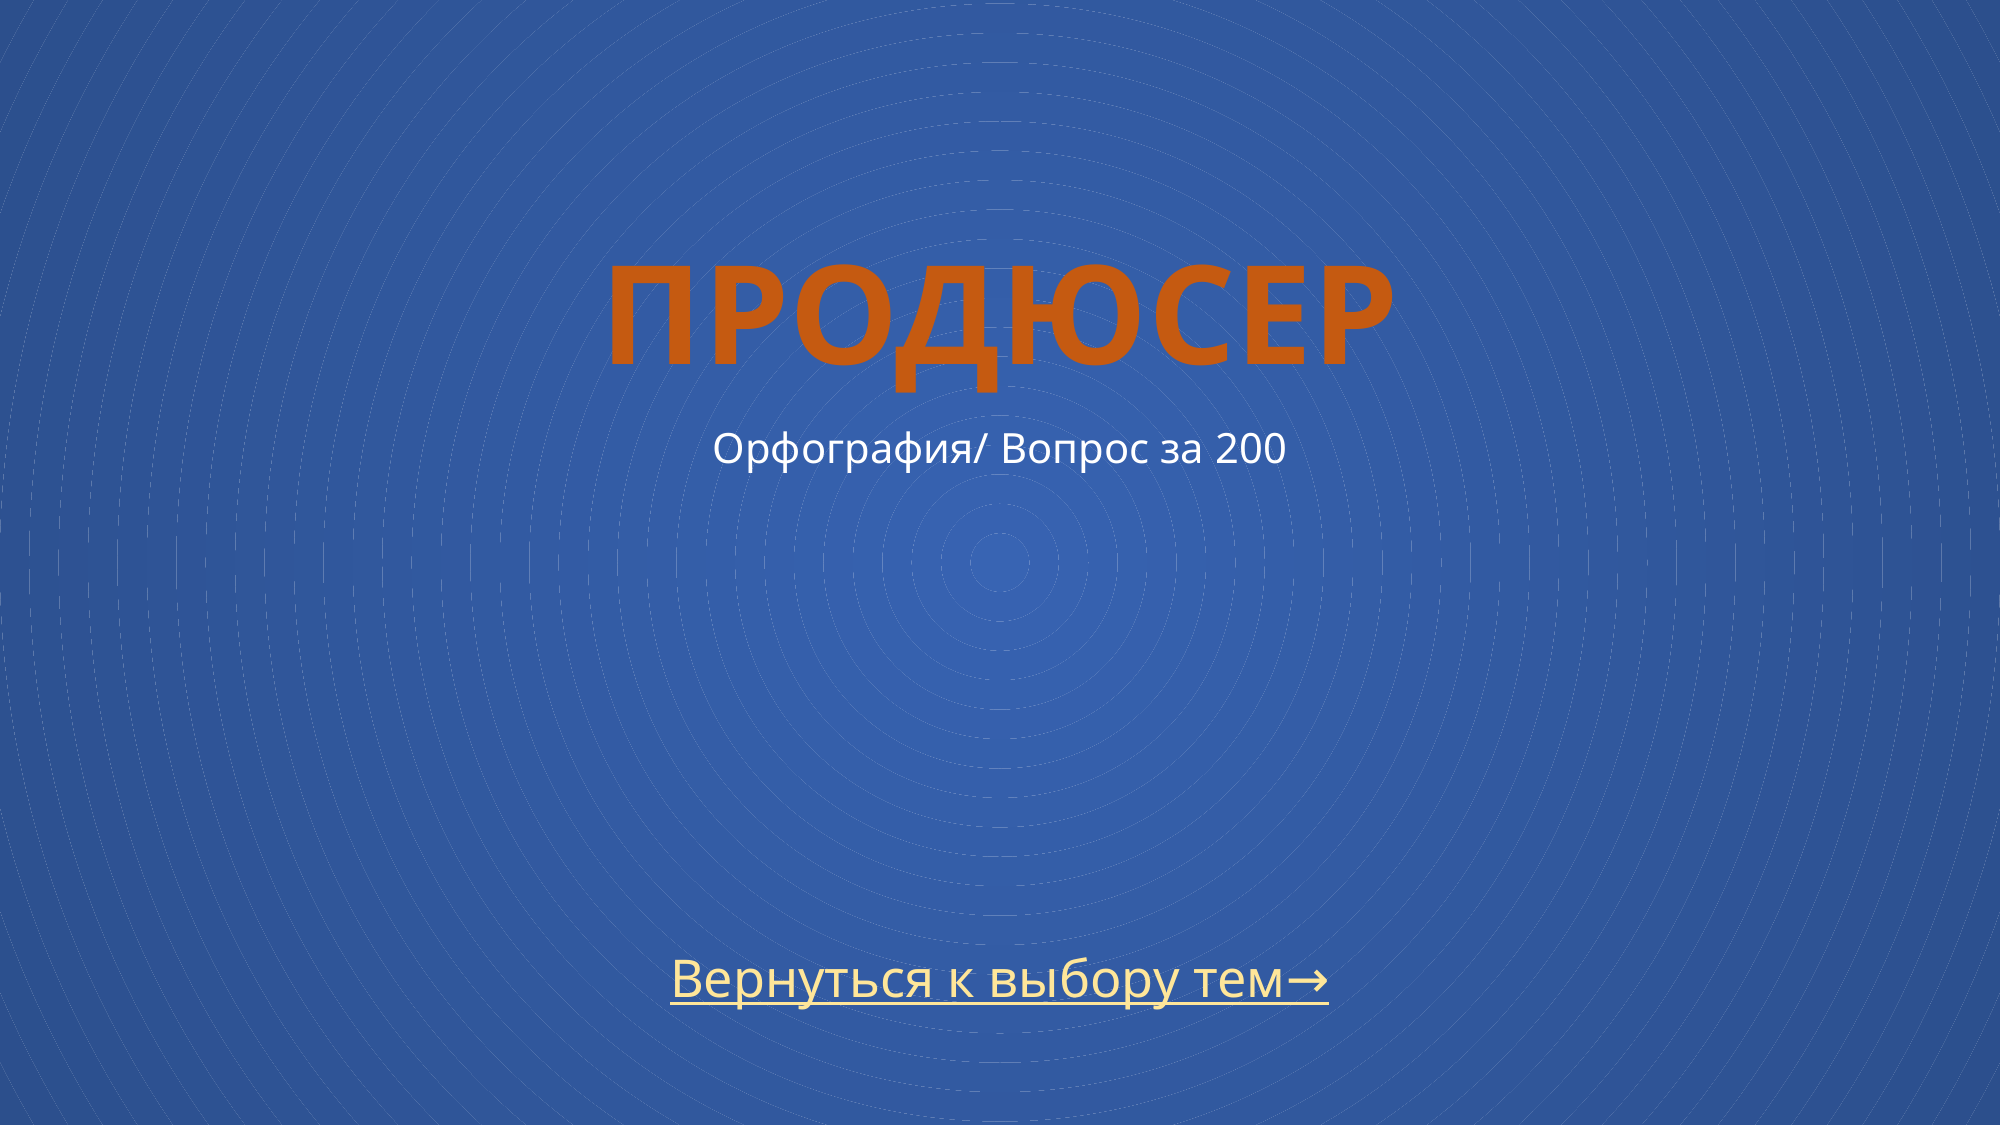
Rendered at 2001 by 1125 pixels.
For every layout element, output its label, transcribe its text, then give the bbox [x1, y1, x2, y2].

title ПРОДЮСЕР Орфография/ Вопрос за 200 [117, 234, 1883, 484]
text_box Вернуться к выбору тем→ [655, 938, 1345, 1016]
